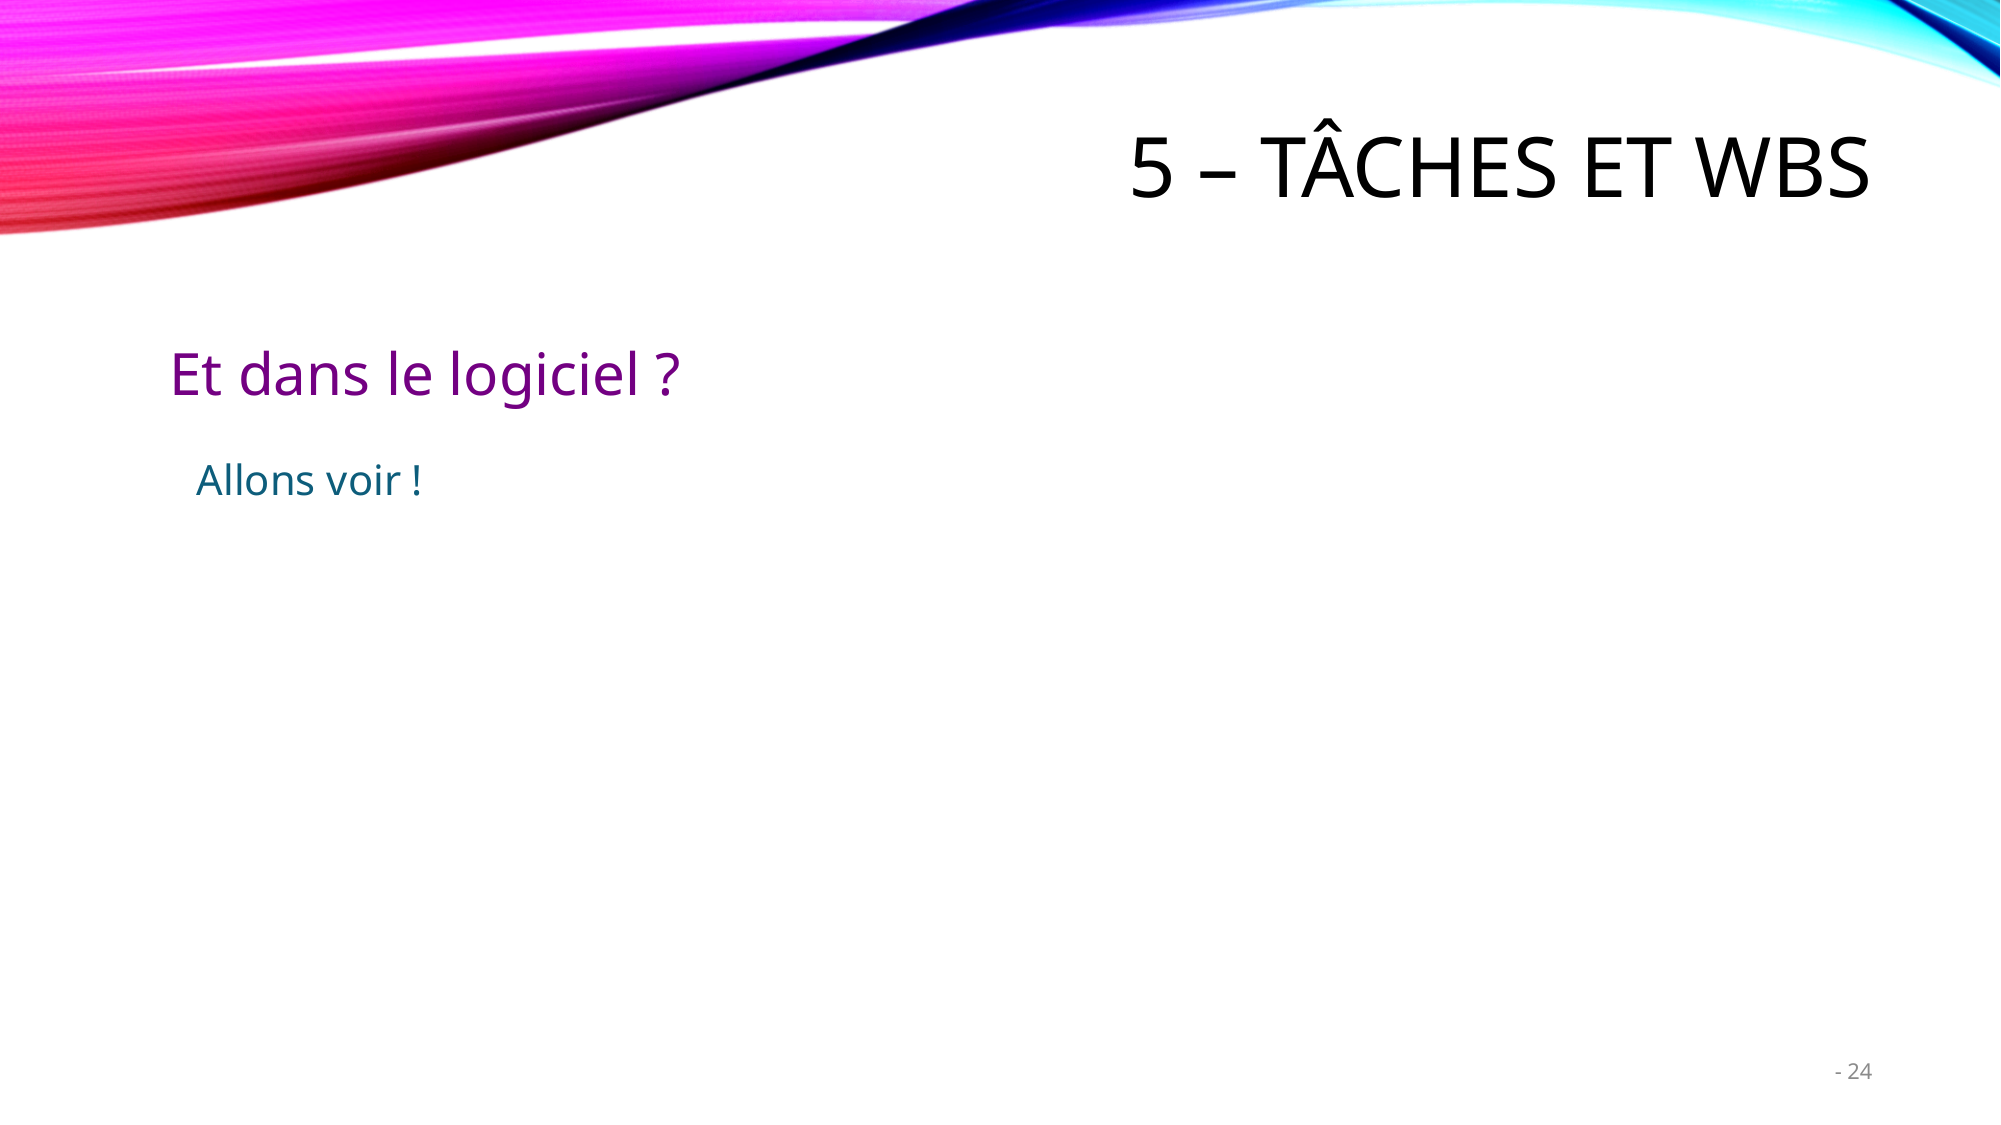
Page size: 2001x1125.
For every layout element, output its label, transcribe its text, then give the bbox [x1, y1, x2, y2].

picture [1890, 0, 2000, 75]
title 5 – Tâches et WBS [474, 64, 1888, 277]
picture [1910, 0, 2000, 45]
picture [0, 0, 2000, 237]
text_box Allons voir ! [182, 446, 1802, 512]
slide_number 24 [1808, 1042, 1888, 1103]
text_box Et dans le logiciel ? [154, 259, 1829, 415]
